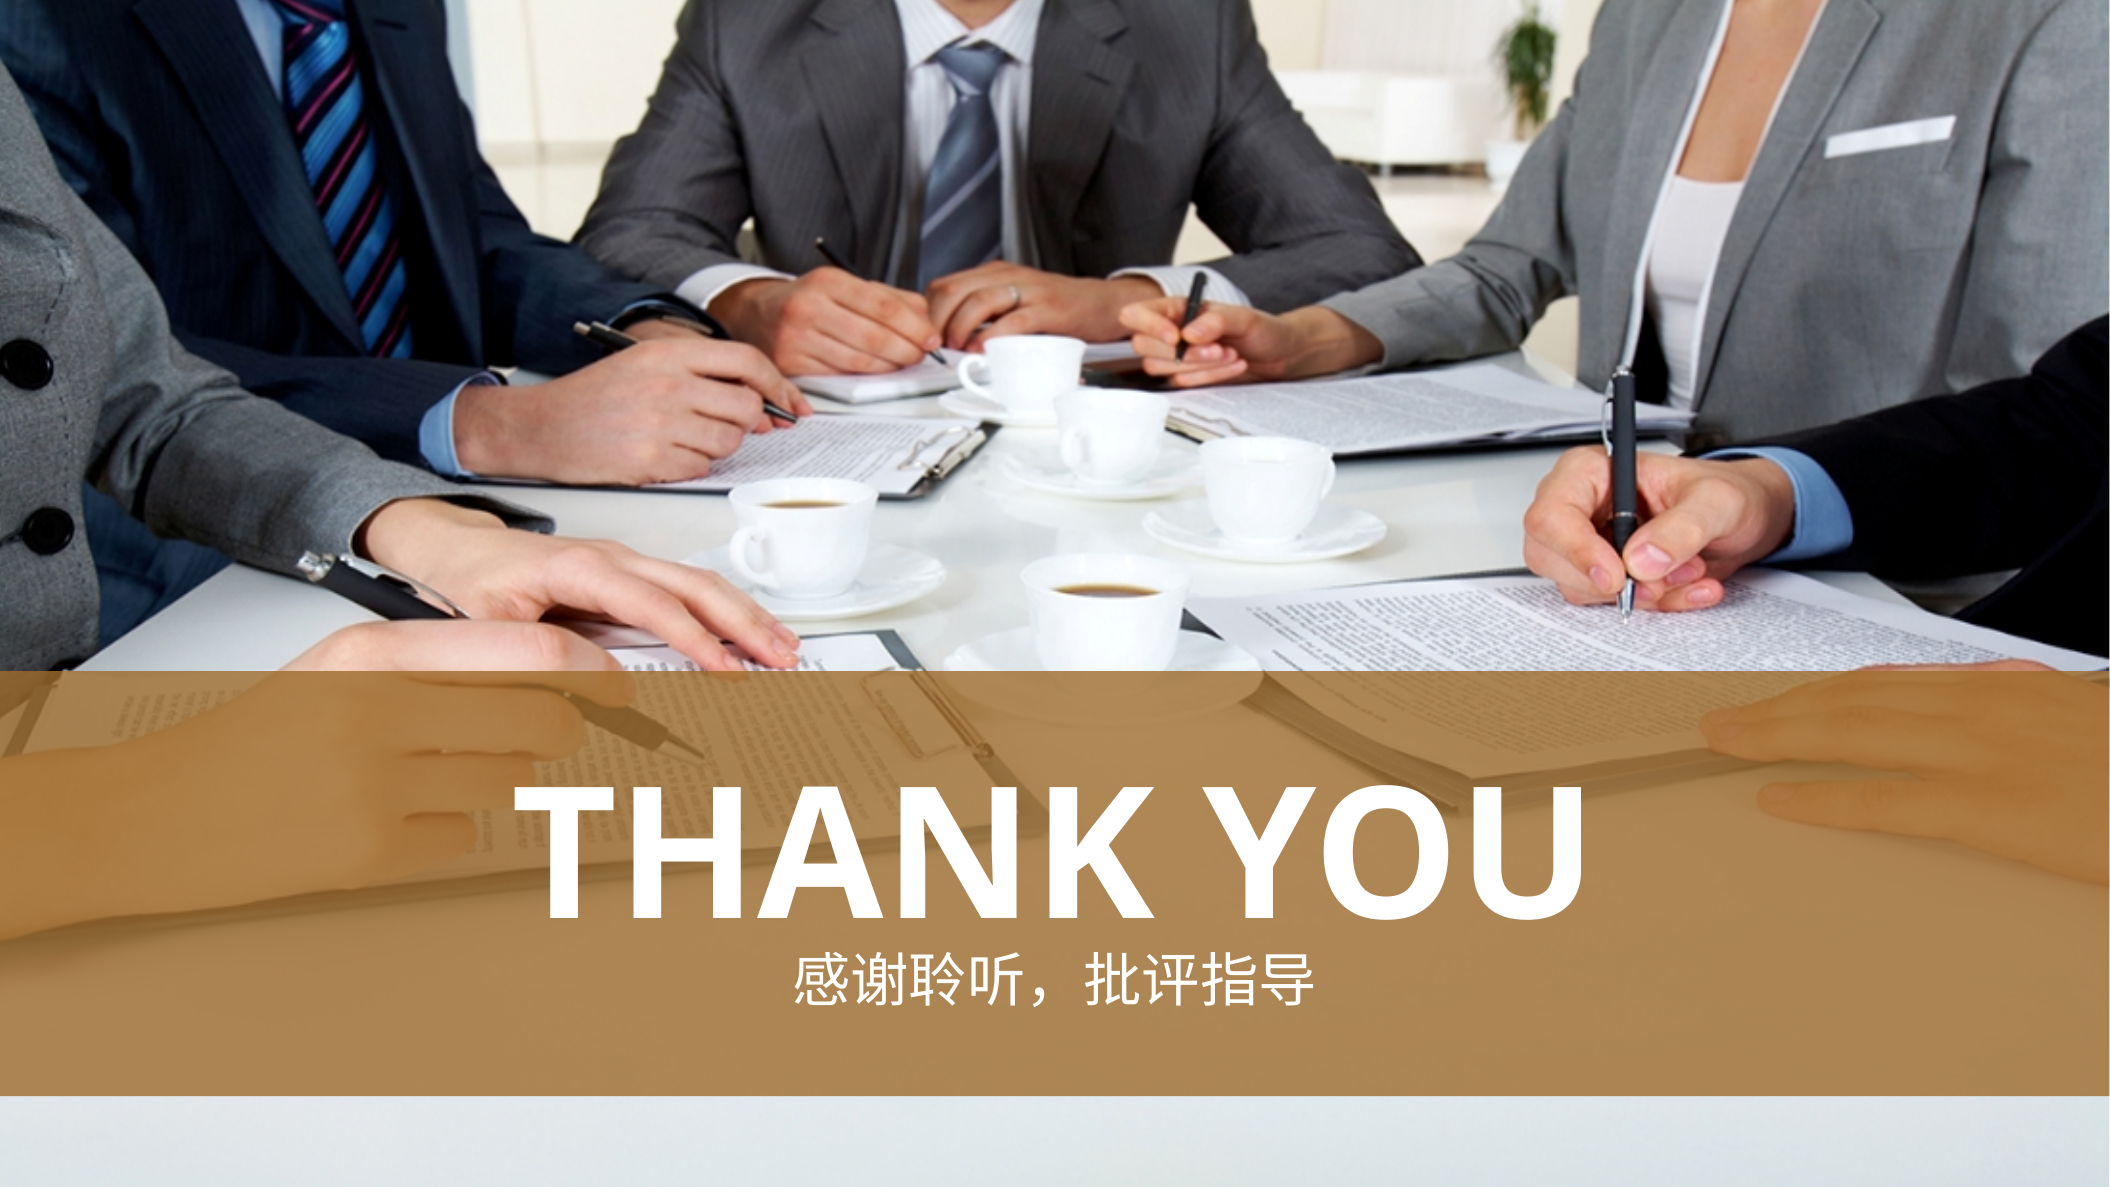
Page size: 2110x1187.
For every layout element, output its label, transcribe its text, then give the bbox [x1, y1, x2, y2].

text_box [0, 670, 2110, 1097]
text_box THANK YOU [424, 735, 1685, 956]
text_box [0, 1097, 2110, 1187]
text_box 感谢聆听，批评指导 [589, 943, 1521, 1014]
text_box [0, 0, 2110, 670]
